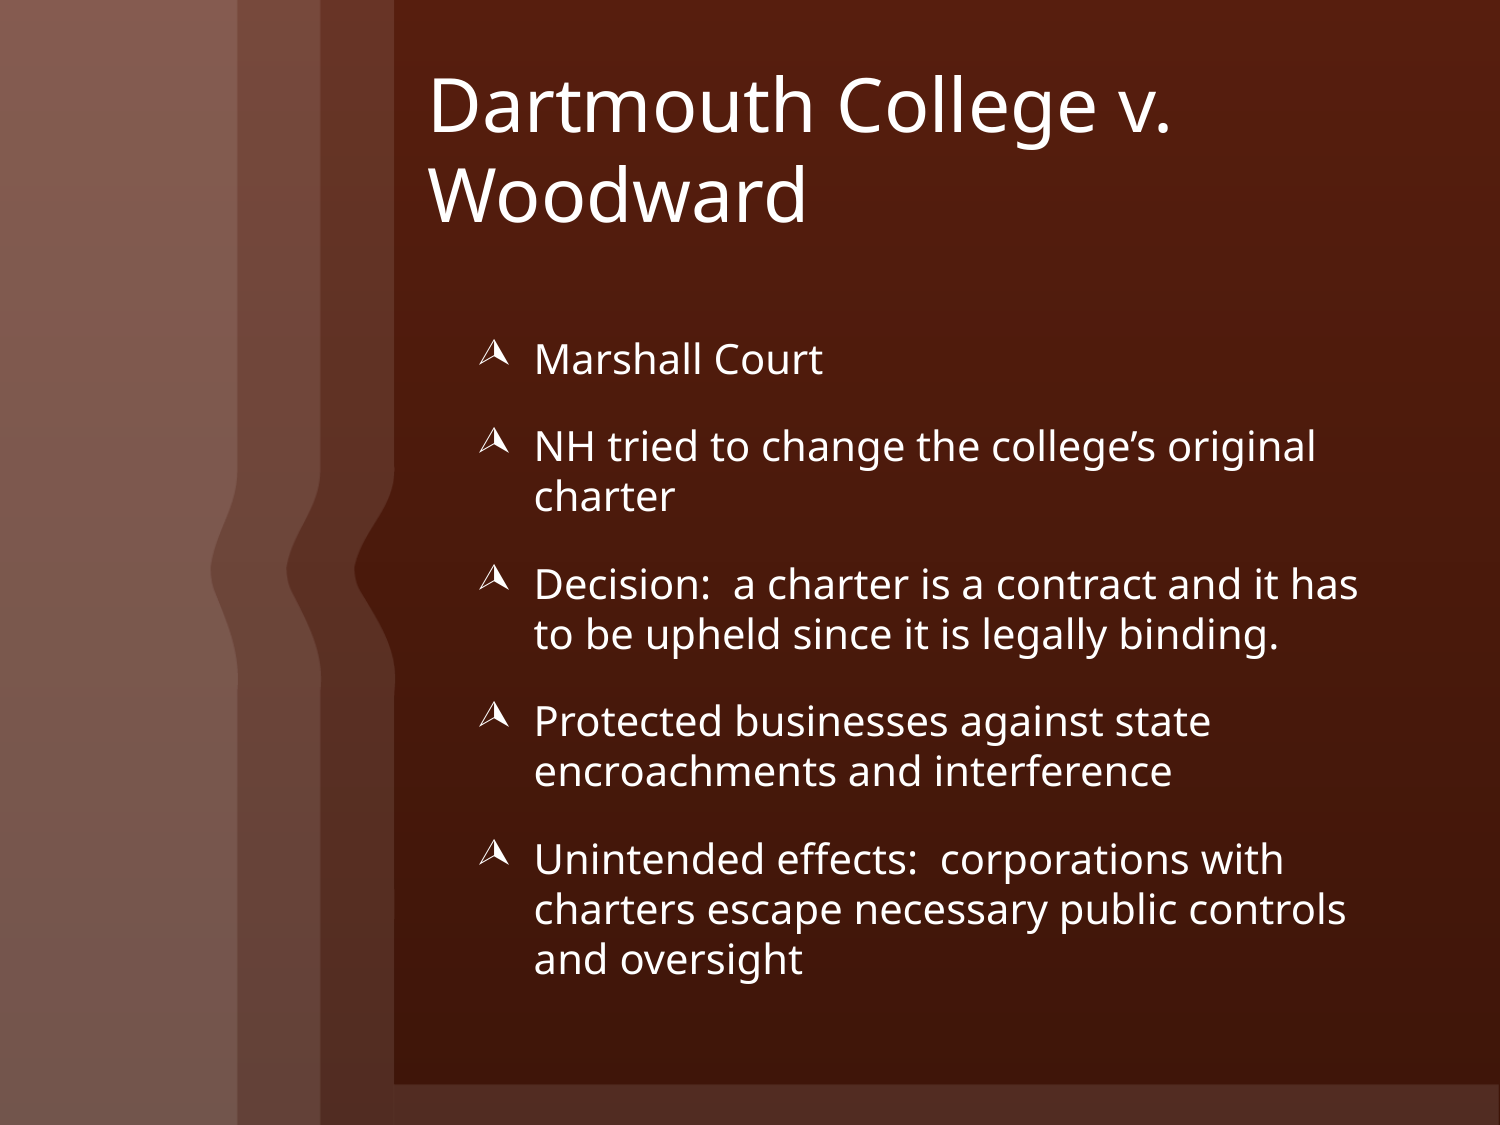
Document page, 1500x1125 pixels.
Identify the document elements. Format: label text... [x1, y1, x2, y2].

list Marshall Court NH tried to change the college’s original charter Decision: a charter is a contract and it has to be upheld since it is legally binding. Protected businesses against state encroachments and interference Unintended effects: corporations with charters escape necessary public controls and oversight [462, 324, 1425, 1000]
title Dartmouth College v. Woodward [412, 57, 1425, 246]
picture [0, 0, 1500, 1125]
